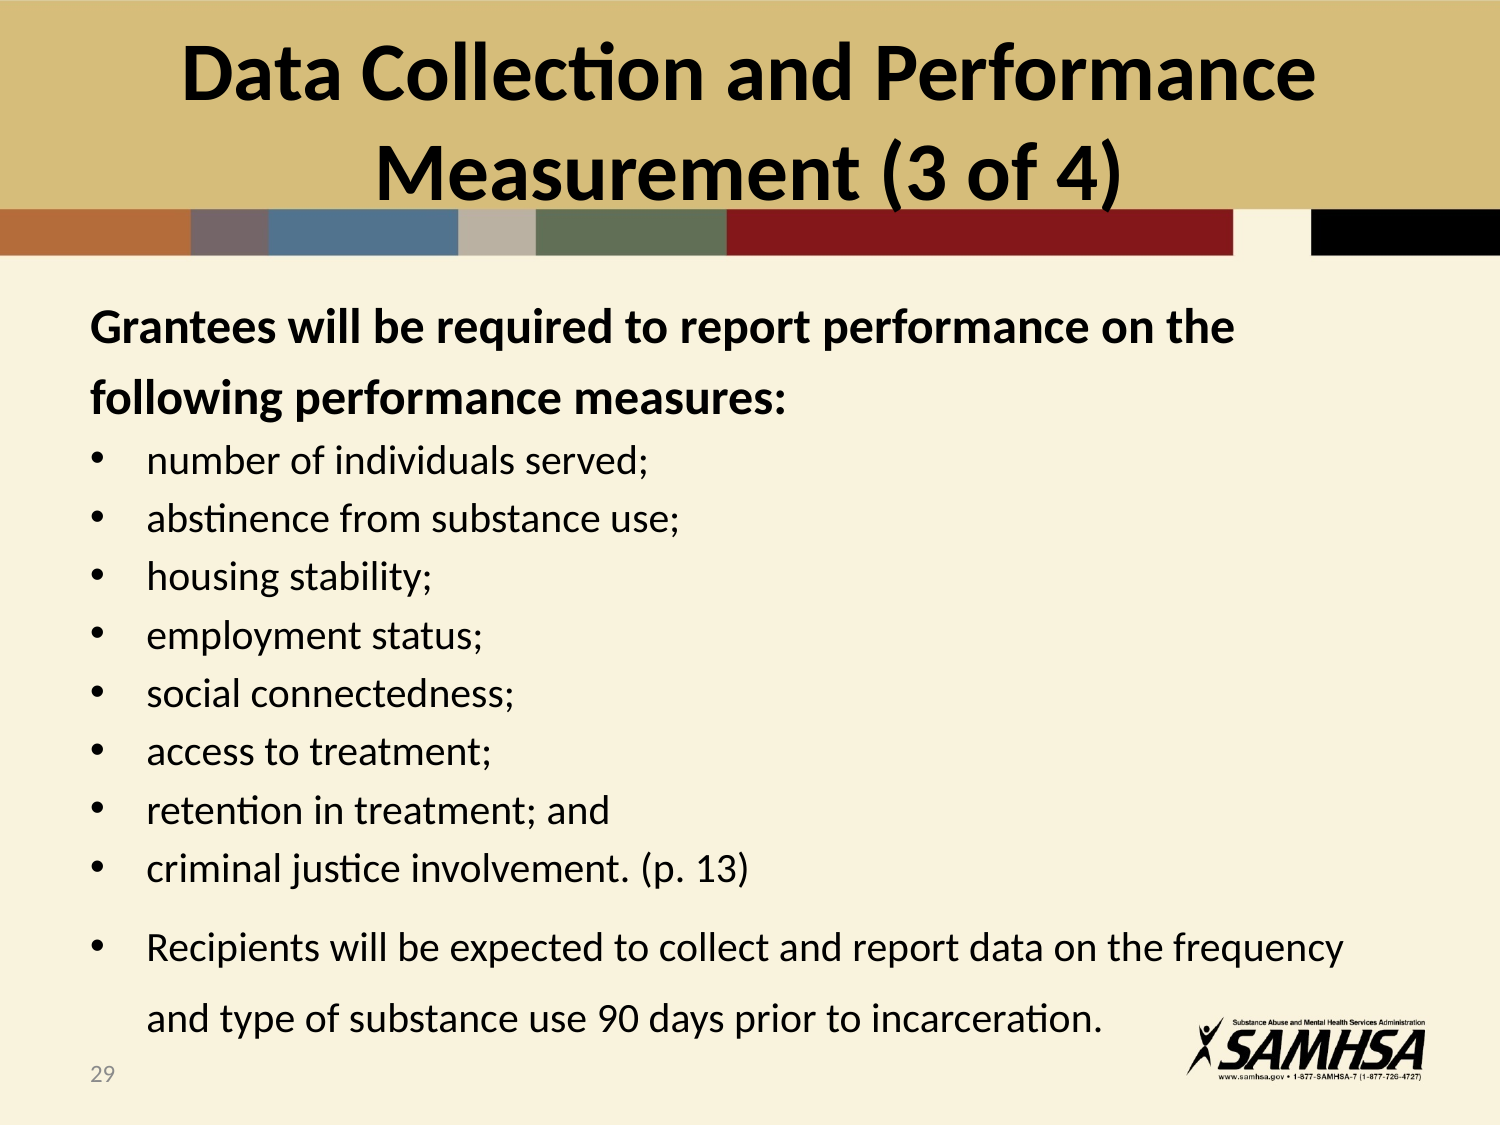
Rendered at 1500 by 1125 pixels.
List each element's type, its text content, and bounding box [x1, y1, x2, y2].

list Grantees will be required to report performance on the following performance measures: number of individuals served; abstinence from substance use; housing stability; employment status; social connectedness; access to treatment; retention in treatment; and criminal justice involvement. (p. 13) Recipients will be expected to collect and report data on the frequency and type of substance use 90 days prior to incarceration. [74, 274, 1426, 1006]
slide_number 29 [75, 1042, 425, 1103]
picture [0, 0, 1500, 1125]
title Data Collection and Performance Measurement (3 of 4) [74, 22, 1426, 213]
